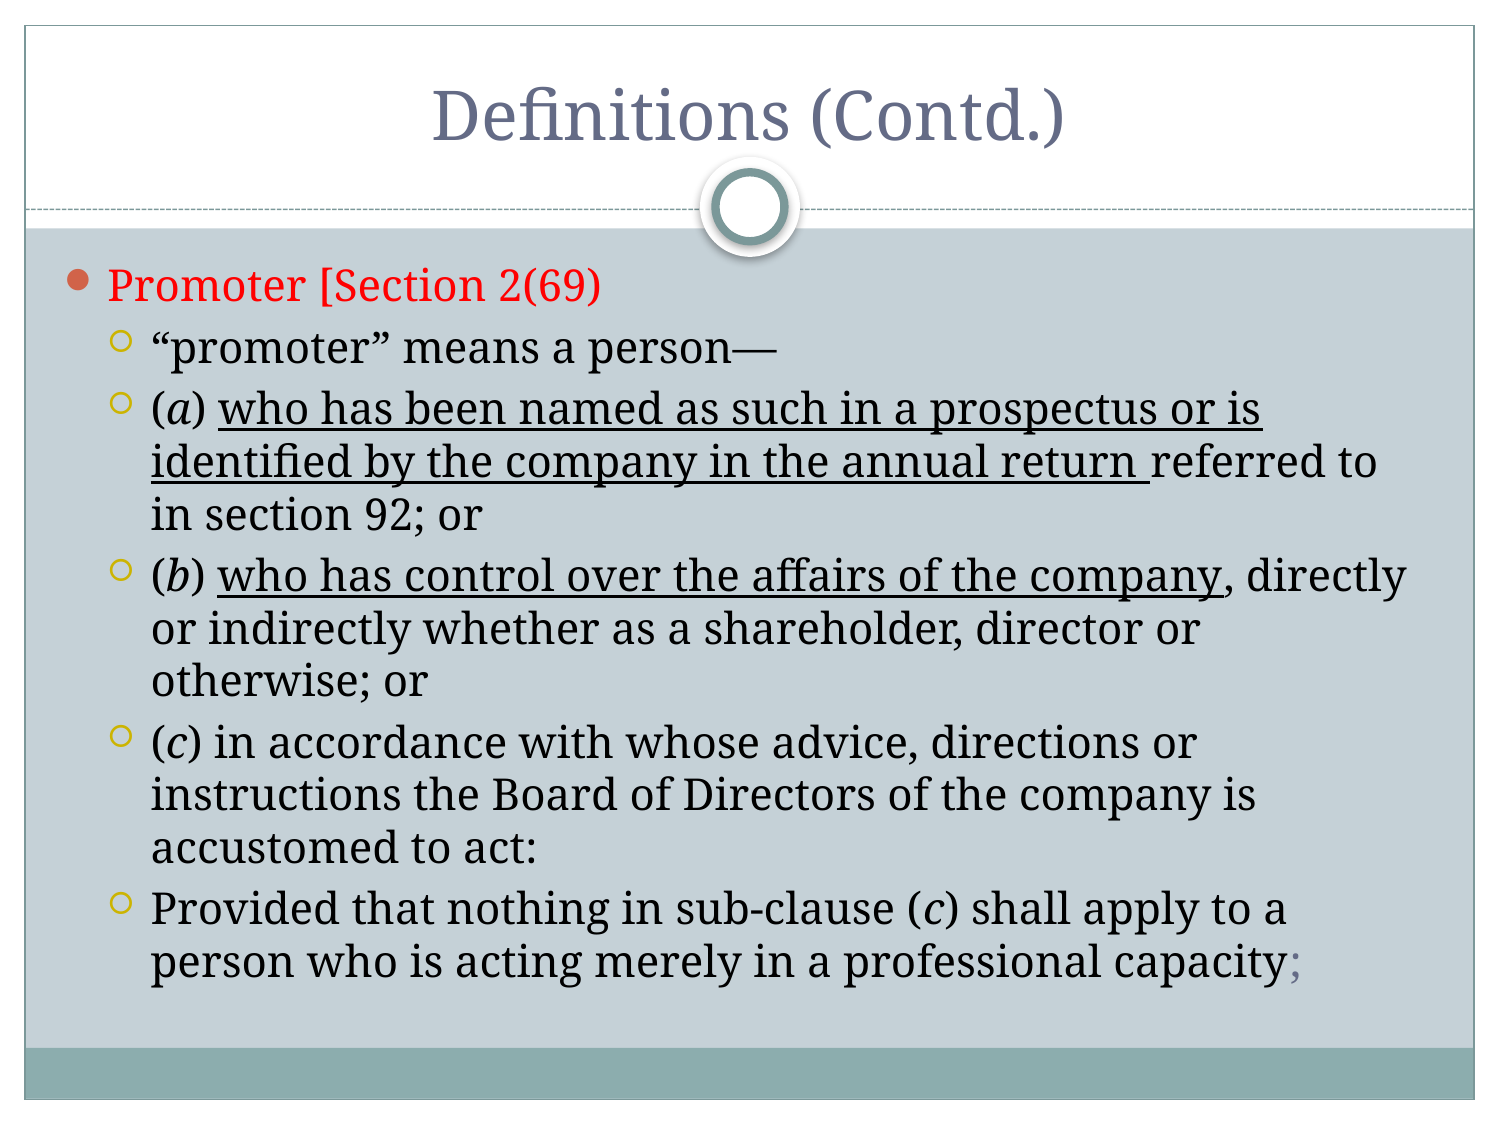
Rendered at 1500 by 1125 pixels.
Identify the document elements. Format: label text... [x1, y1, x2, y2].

list Promoter [Section 2(69) “promoter” means a person— (a) who has been named as such in a prospectus or is identified by the company in the annual return referred to in section 92; or (b) who has control over the affairs of the company, directly or indirectly whether as a shareholder, director or otherwise; or (c) in accordance with whose advice, directions or instructions the Board of Directors of the company is accustomed to act: Provided that nothing in sub-clause (c) shall apply to a person who is acting merely in a professional capacity; [49, 250, 1445, 1001]
title Definitions (Contd.) [49, 37, 1450, 162]
